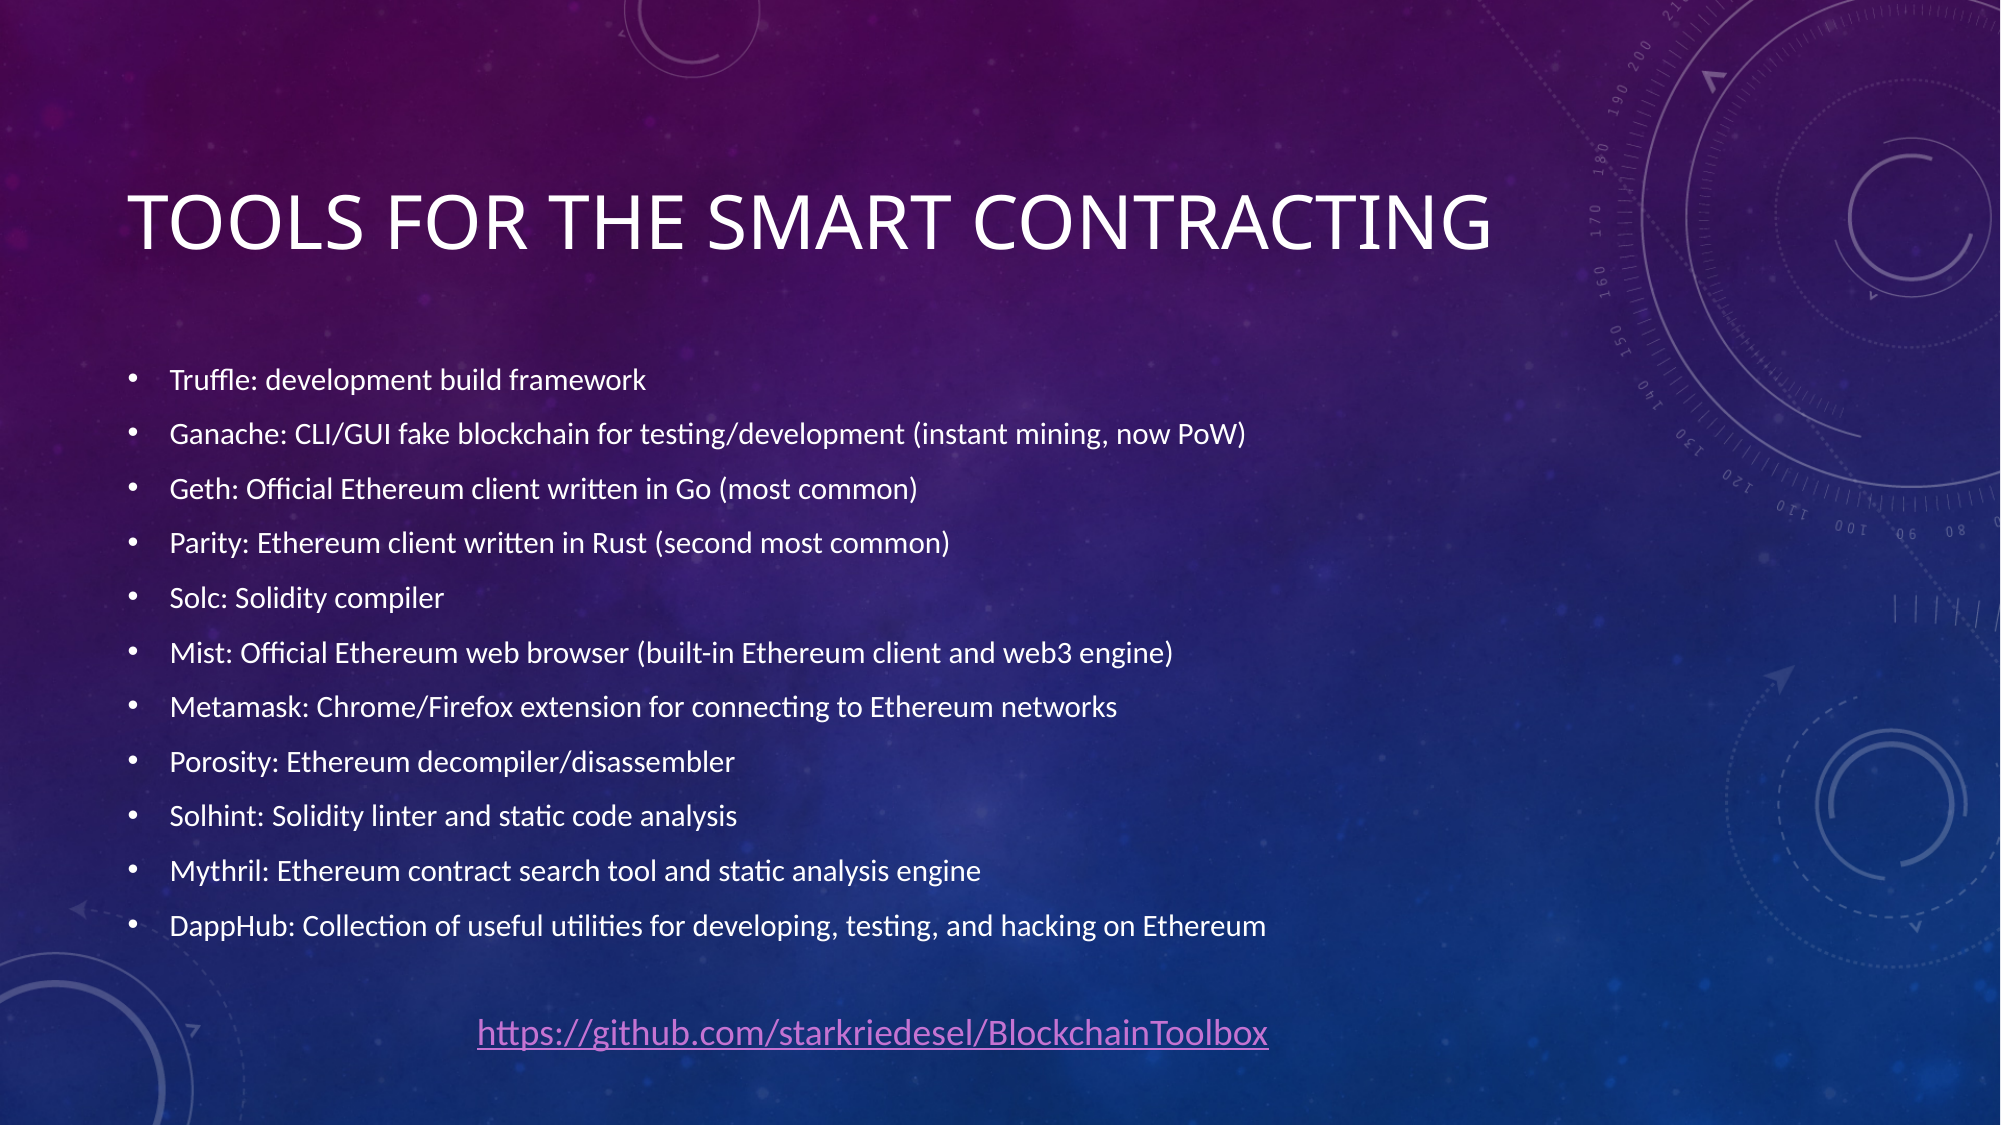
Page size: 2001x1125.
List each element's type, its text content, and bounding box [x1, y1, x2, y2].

title Tools for the Smart Contracting [112, 99, 1775, 339]
list Truffle: development build framework Ganache: CLI/GUI fake blockchain for testing/development (instant mining, now PoW) Geth: Official Ethereum client written in Go (most common) Parity: Ethereum client written in Rust (second most common) Solc: Solidity compiler Mist: Official Ethereum web browser (built-in Ethereum client and web3 engine) Metamask: Chrome/Firefox extension for connecting to Ethereum networks Porosity: Ethereum decompiler/disassembler Solhint: Solidity linter and static code analysis Mythril: Ethereum contract search tool and static analysis engine DappHub: Collection of useful utilities for developing, testing, and hacking on Ethereum [112, 351, 1775, 950]
picture [0, 0, 2001, 1125]
text_box https://github.com/starkriedesel/BlockchainToolbox [462, 1000, 1284, 1061]
